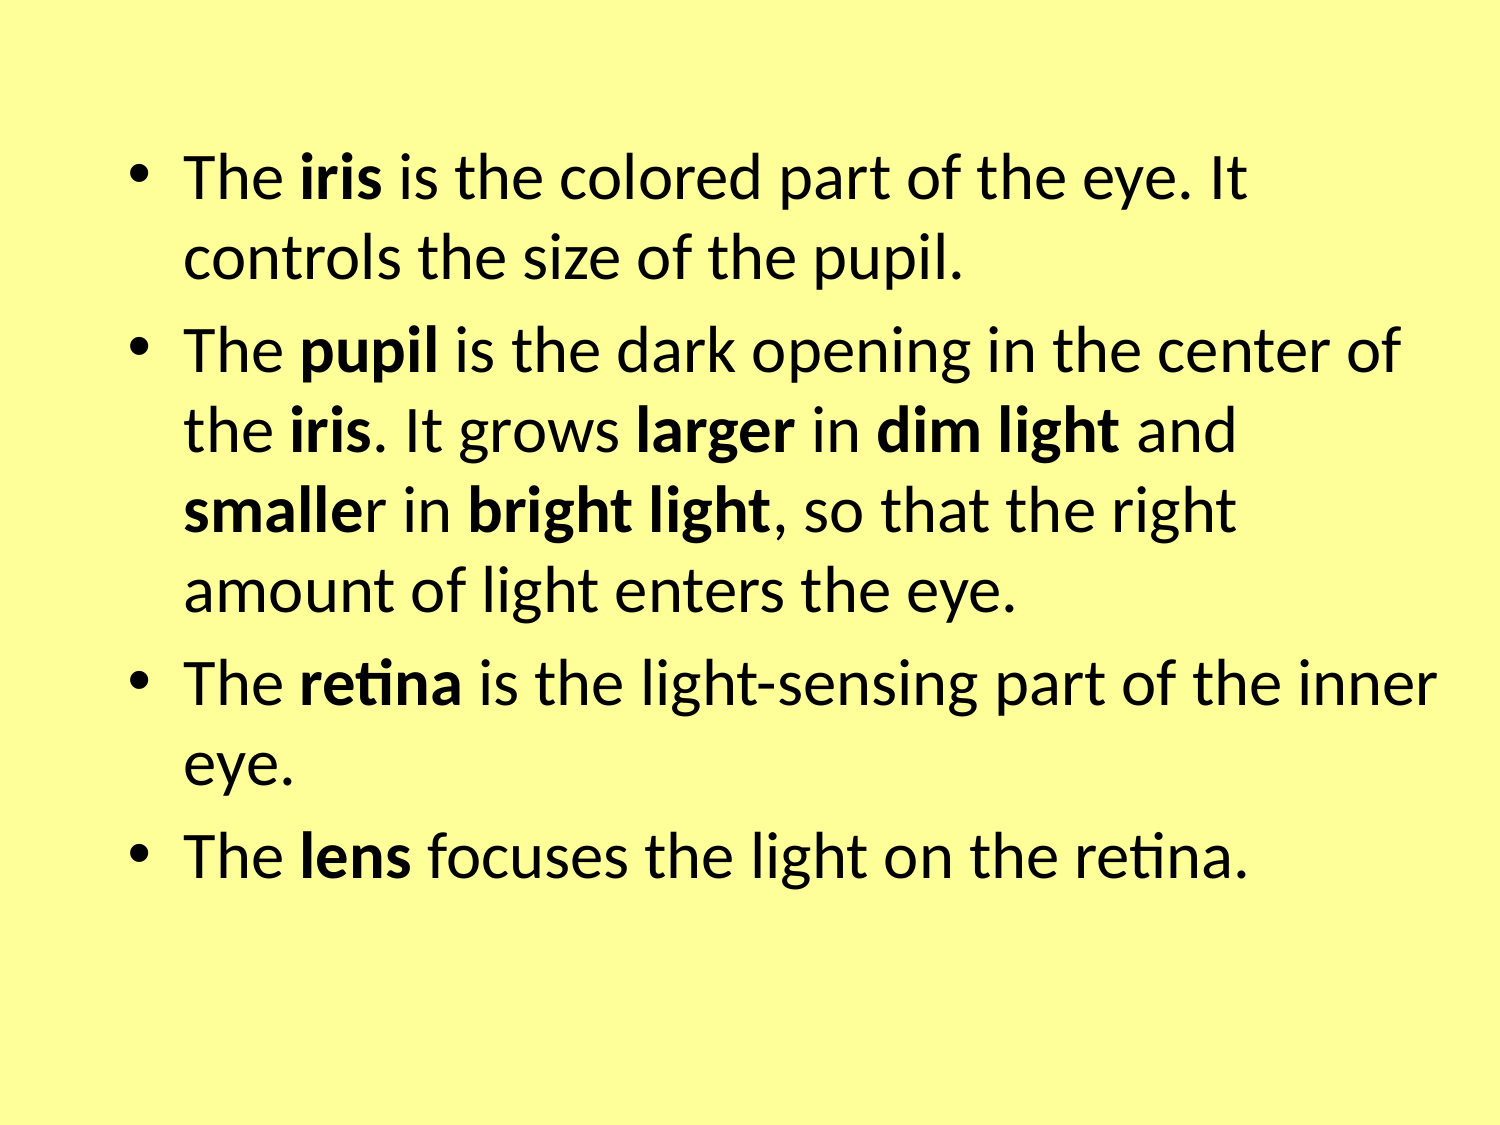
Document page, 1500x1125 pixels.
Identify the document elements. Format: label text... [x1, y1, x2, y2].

list The iris is the colored part of the eye. It controls the size of the pupil. The pupil is the dark opening in the center of the iris. It grows larger in dim light and smaller in bright light, so that the right amount of light enters the eye. The retina is the light-sensing part of the inner eye. The lens focuses the light on the retina. [112, 125, 1463, 1005]
